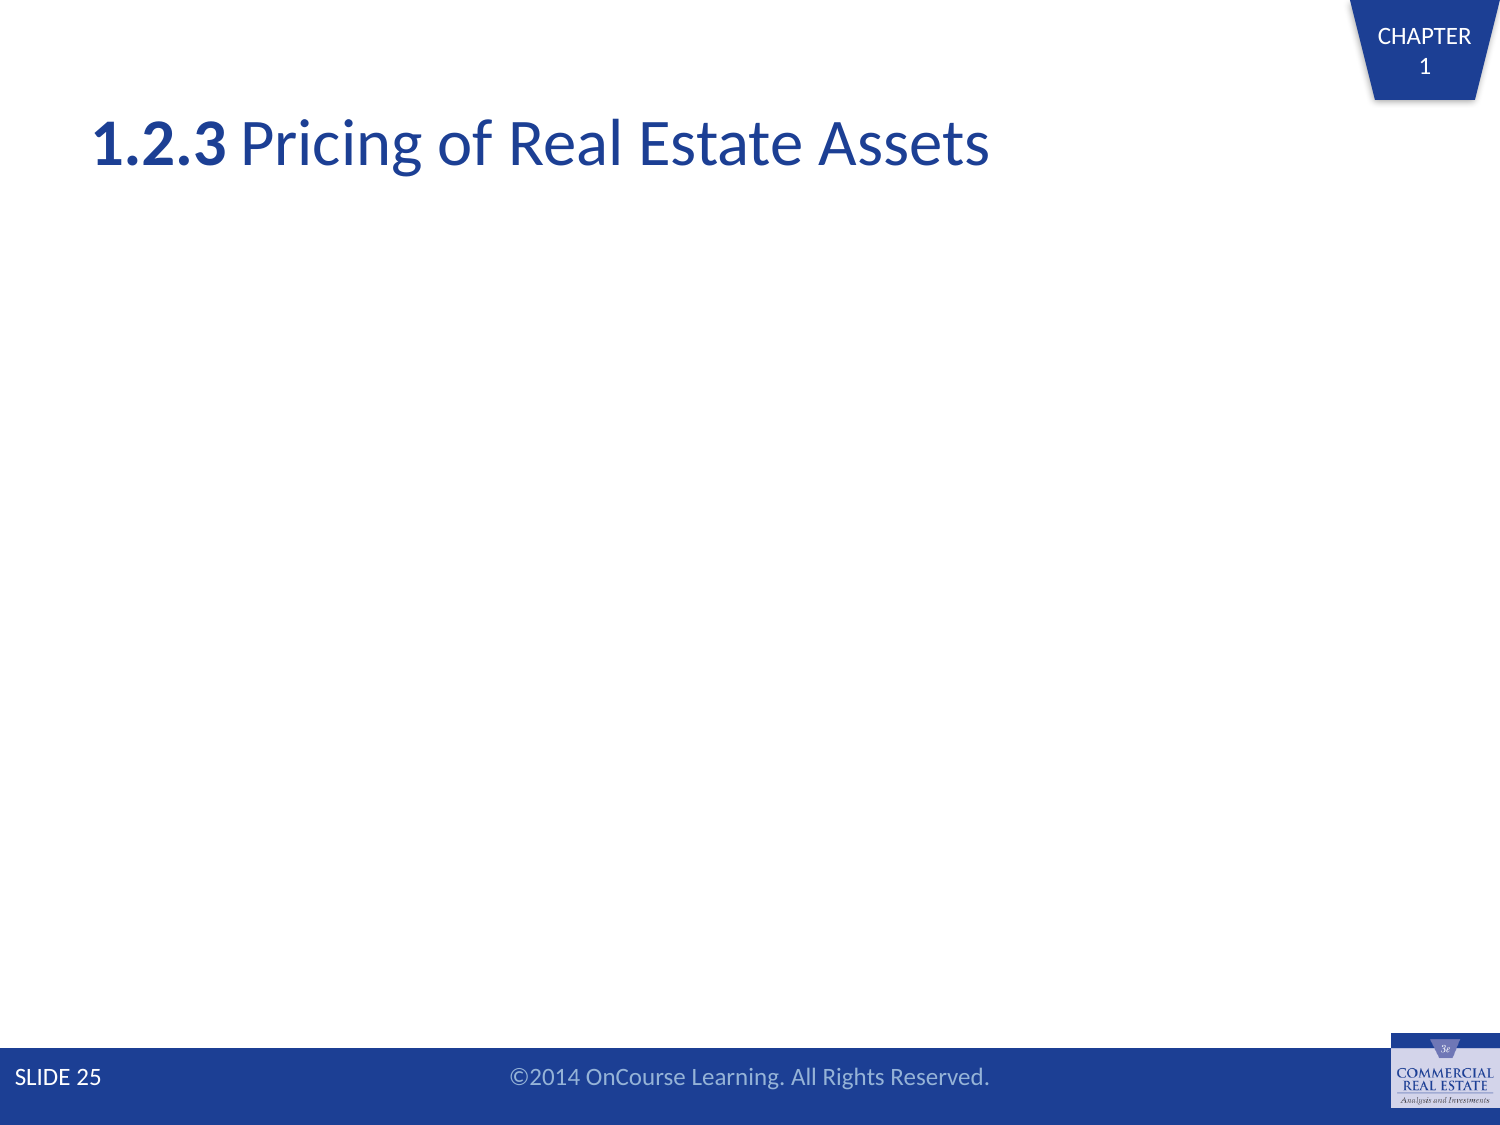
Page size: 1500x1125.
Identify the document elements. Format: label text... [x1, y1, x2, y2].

picture [1391, 1033, 1500, 1108]
slide_number SLIDE 25 [0, 1052, 350, 1113]
title 1.2.3 Pricing of Real Estate Assets [75, 45, 1350, 233]
